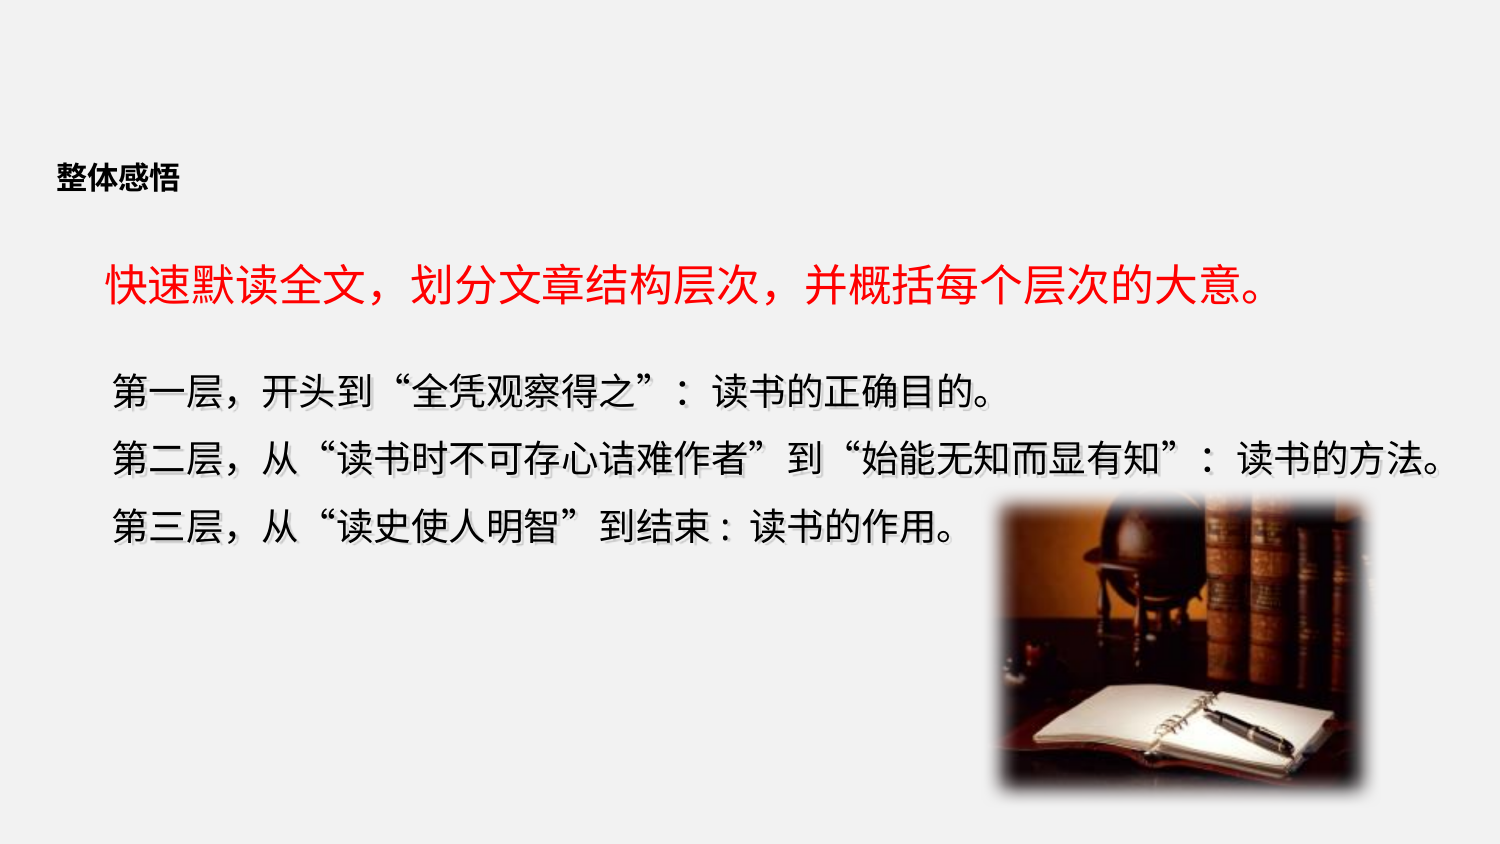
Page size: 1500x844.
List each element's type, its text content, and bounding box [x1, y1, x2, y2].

text_box 整体感悟 [44, 153, 193, 202]
picture [981, 485, 1383, 809]
text_box 第一层，开头到“全凭观察得之”：读书的正确目的。 第二层，从“读书时不可存心诘难作者”到“始能无知而显有知”：读书的方法。 第三层，从“读史使人明智”到结束: 读书的作用。 [100, 339, 1500, 554]
text_box 快速默读全文，划分文章结构层次，并概括每个层次的大意。 [92, 236, 1467, 317]
